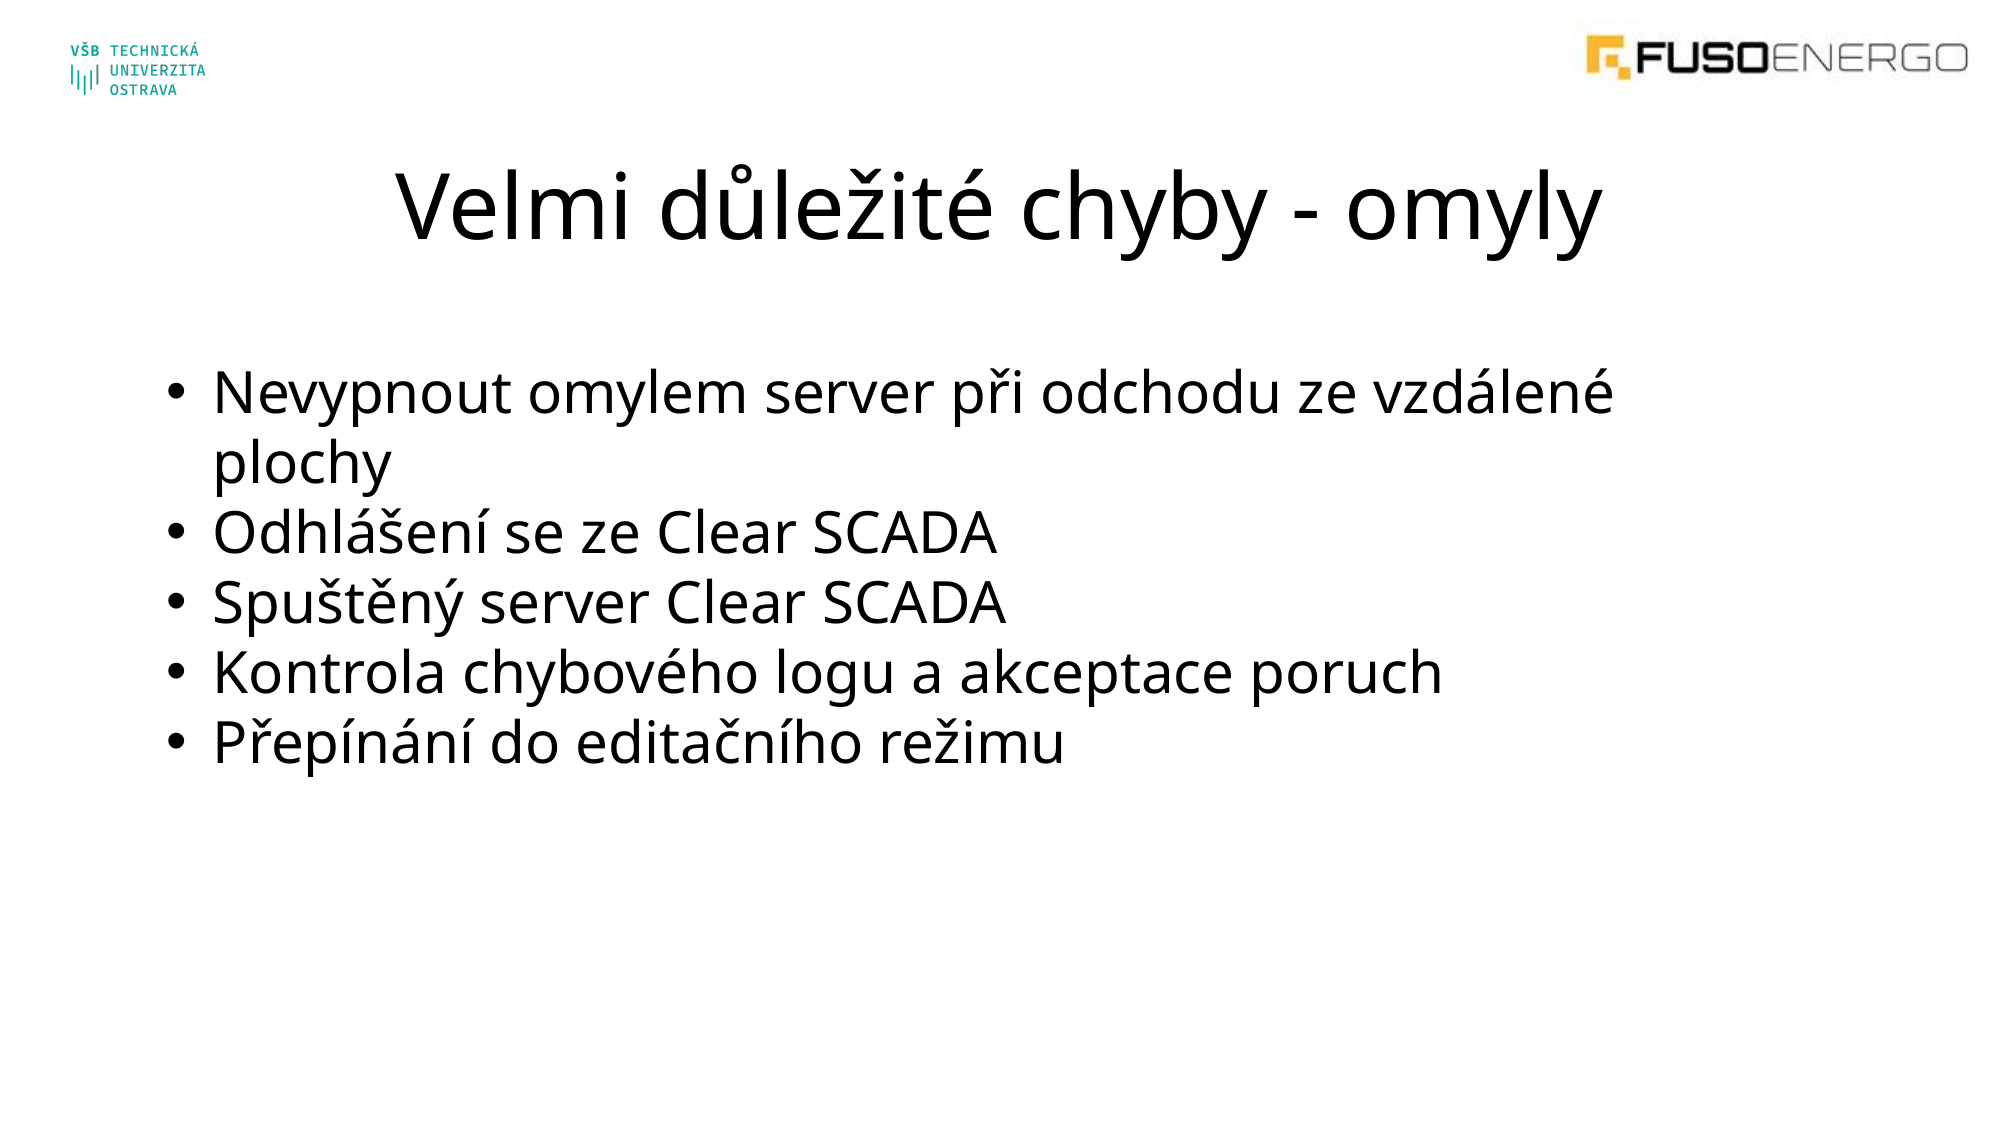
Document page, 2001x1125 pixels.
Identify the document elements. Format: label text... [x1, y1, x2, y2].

title Velmi důležité chyby - omyly [137, 141, 1863, 278]
text_box Nevypnout omylem server při odchodu ze vzdálené plochy Odhlášení se ze Clear SCADA Spuštěný server Clear SCADA Kontrola chybového logu a akceptace poruch Přepínání do editačního režimu [151, 348, 1749, 783]
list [70, 41, 205, 95]
picture [1574, 21, 1981, 95]
